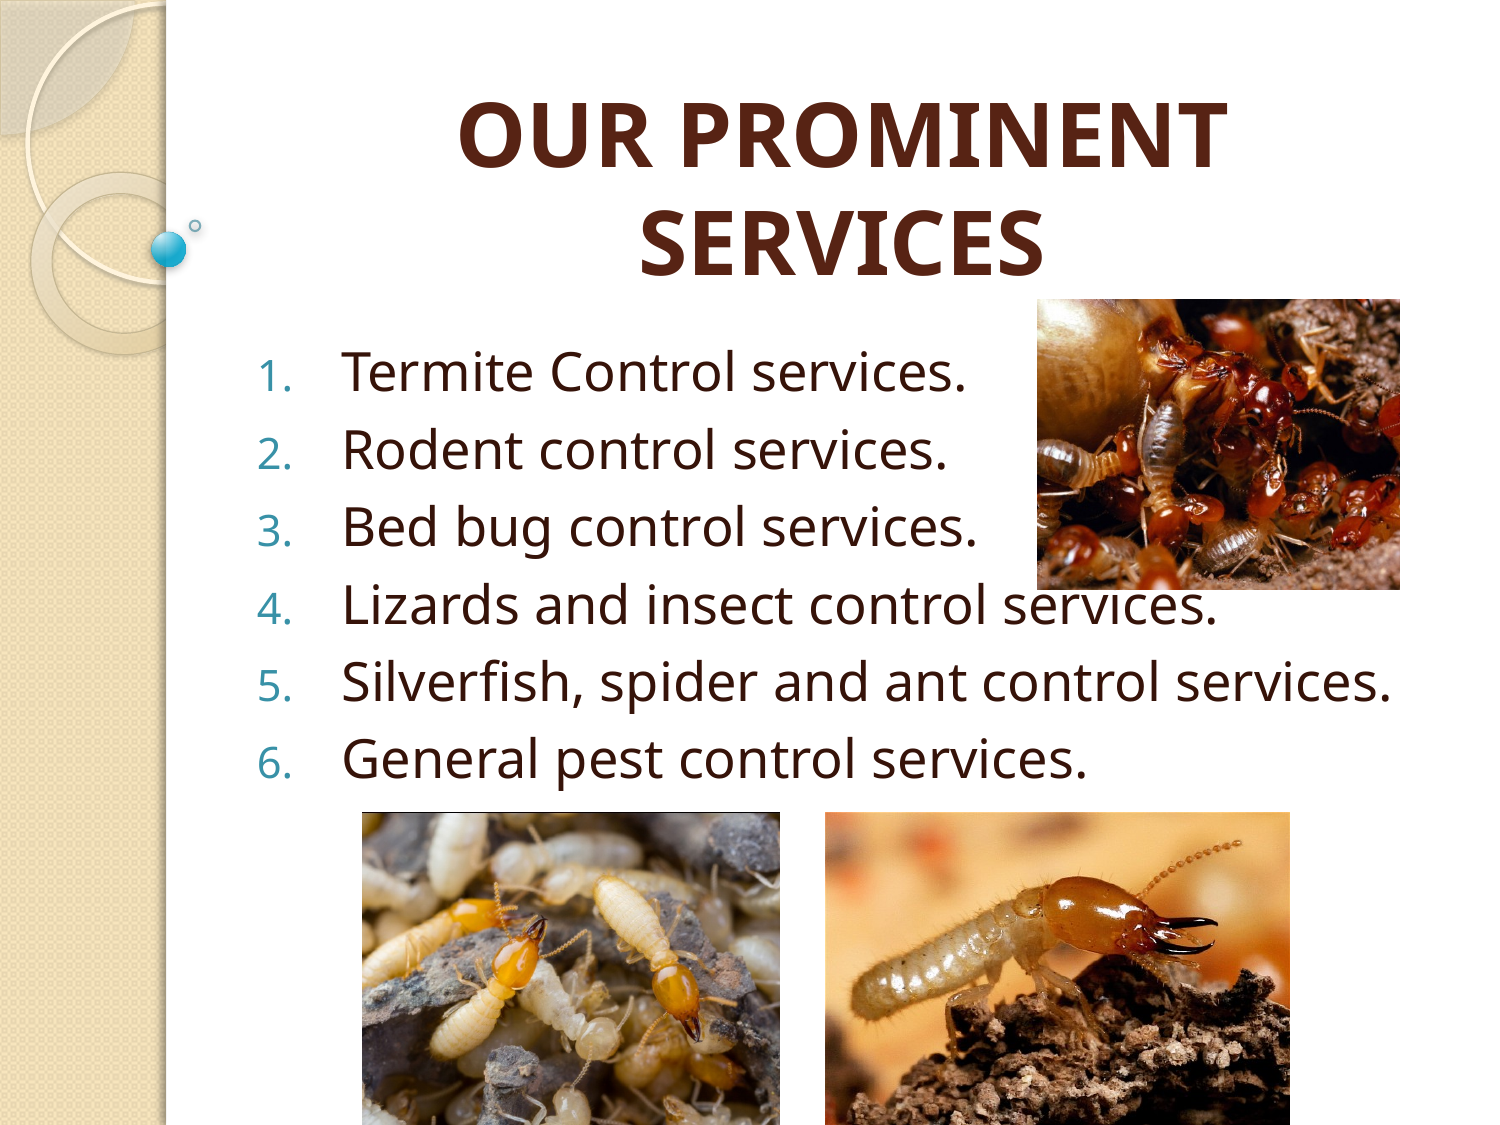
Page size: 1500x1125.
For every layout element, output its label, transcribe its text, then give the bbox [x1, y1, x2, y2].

title OUR PROMINENT SERVICES [234, 59, 1450, 301]
picture [1037, 299, 1401, 591]
picture [362, 812, 780, 1125]
subtitle Termite Control services. Rodent control services. Bed bug control services. Lizards and insect control services. Silverfish, spider and ant control services. General pest control services. [237, 337, 1453, 963]
picture [824, 812, 1290, 1125]
